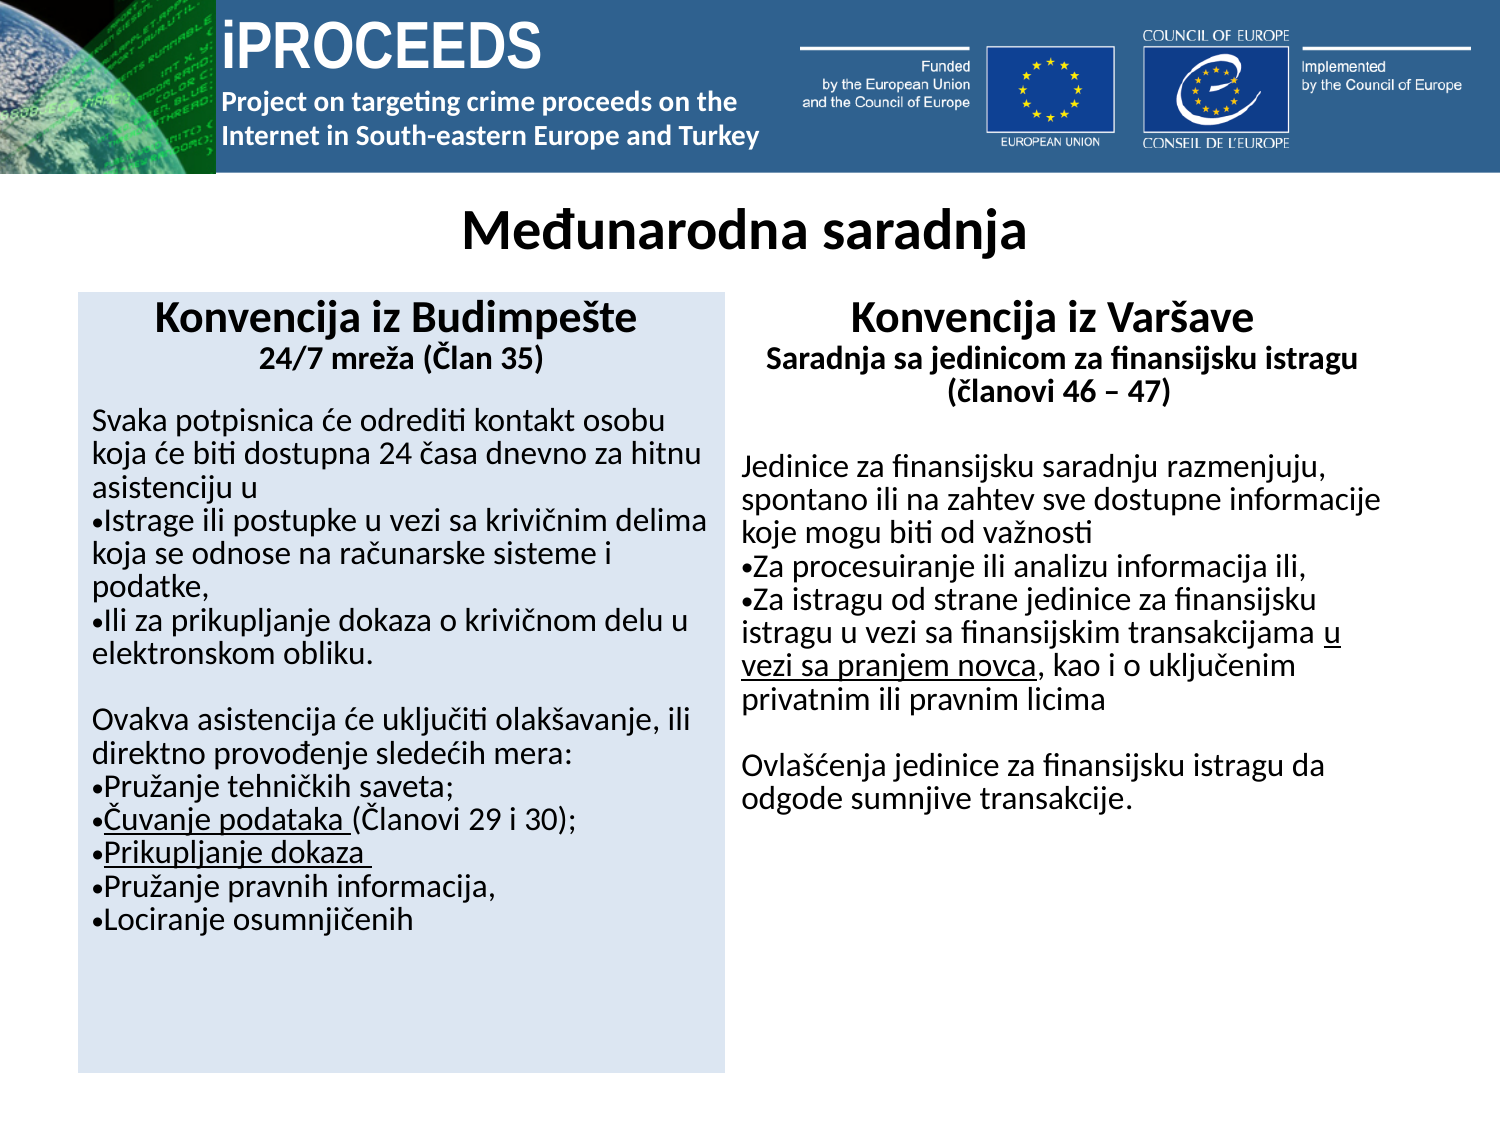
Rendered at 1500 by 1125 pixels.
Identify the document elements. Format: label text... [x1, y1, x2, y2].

picture [800, 30, 1471, 148]
picture [0, 0, 216, 174]
table_header Konvencija iz Varšave Saradnja sa jedinicom za finansijsku istragu (članovi 46 – 47) Jedinice za finansijsku saradnju razmenjuju, spontano ili na zahtev sve dostupne informacije koje mogu biti od važnosti Za procesuiranje ili analizu informacija ili, Za istragu od strane jedinice za finansijsku istragu u vezi sa finansijskim transakcijama u vezi sa pranjem novca, kao i o uključenim privatnim ili pravnim licima Ovlašćenja jedinice za finansijsku istragu da odgode sumnjive transakcije. [727, 292, 1399, 1073]
table_header Konvencija iz Budimpešte 24/7 mreža (Član 35) Svaka potpisnica će odrediti kontakt osobu koja će biti dostupna 24 časa dnevno za hitnu asistenciju u Istrage ili postupke u vezi sa krivičnim delima koja se odnose na računarske sisteme i podatke, Ili za prikupljanje dokaza o krivičnom delu u elektronskom obliku. Ovakva asistencija će uključiti olakšavanje, ili direktno provođenje sledećih mera: Pružanje tehničkih saveta; Čuvanje podataka (Članovi 29 i 30); Prikupljanje dokaza Pružanje pravnih informacija, Lociranje osumnjičenih [78, 292, 725, 1073]
title Međunarodna saradnja [76, 172, 1428, 280]
